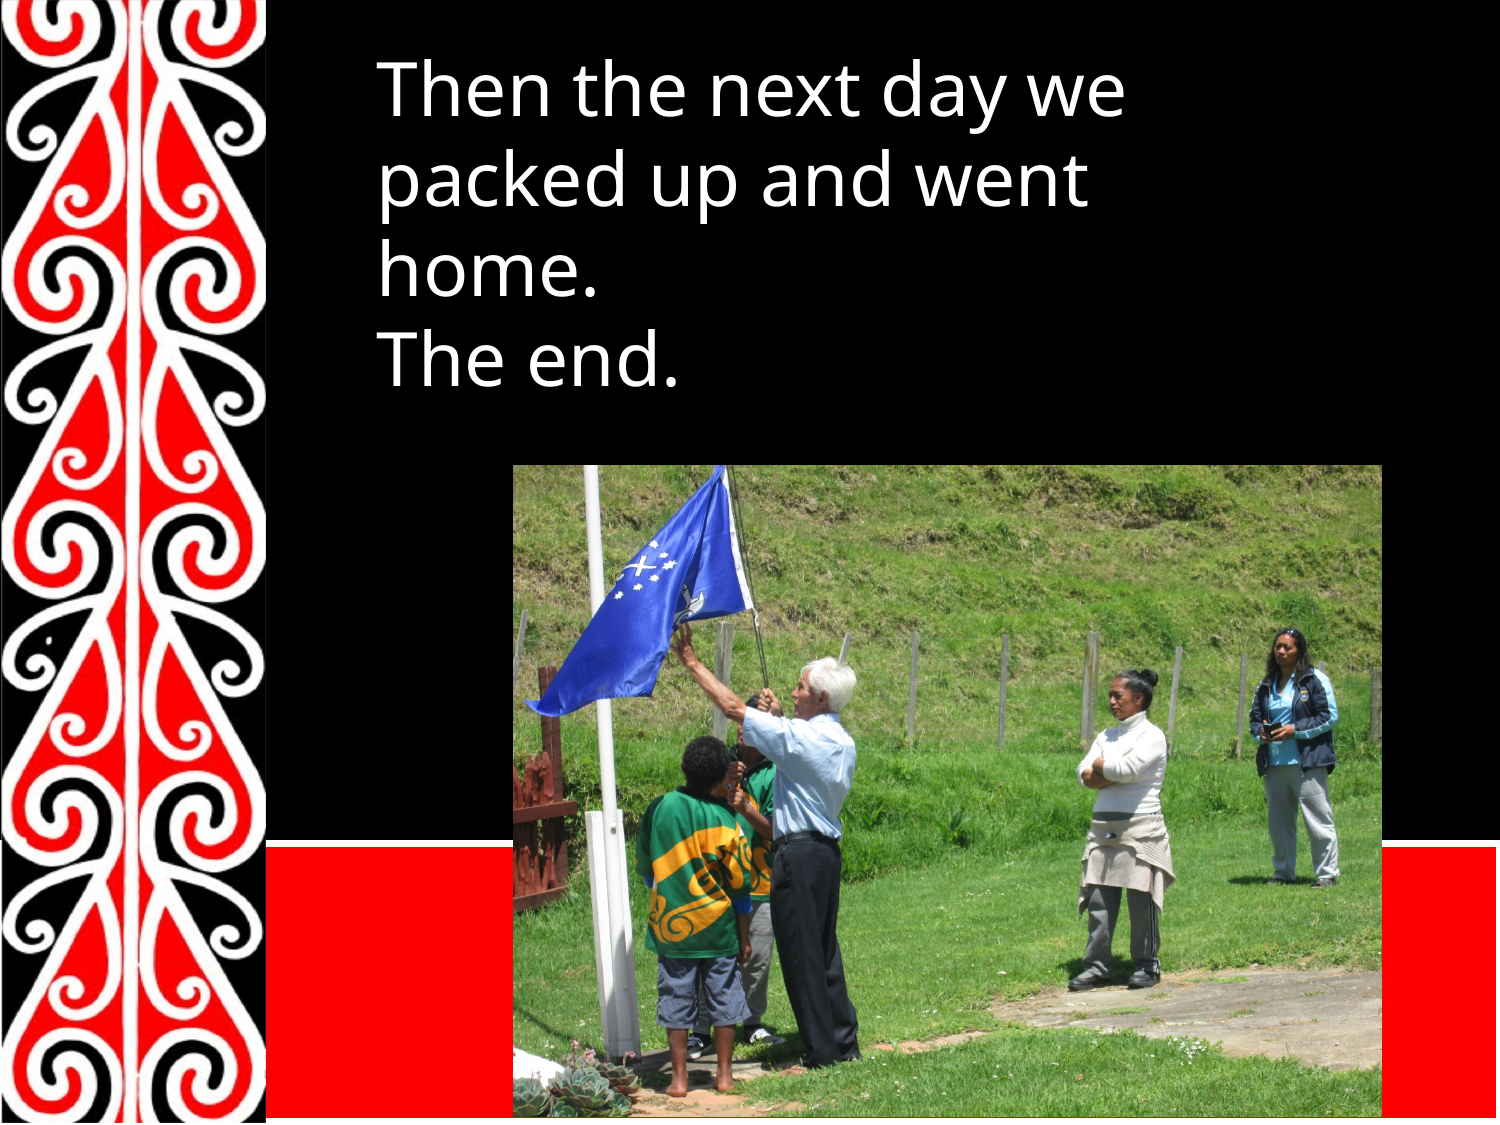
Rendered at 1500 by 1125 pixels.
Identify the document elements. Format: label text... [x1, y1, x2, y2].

text_box [1374, 840, 1500, 1125]
picture [0, 1, 1382, 1122]
text_box [0, 840, 521, 1125]
text_box Then the next day we packed up and went home. The end. [362, 34, 1213, 409]
